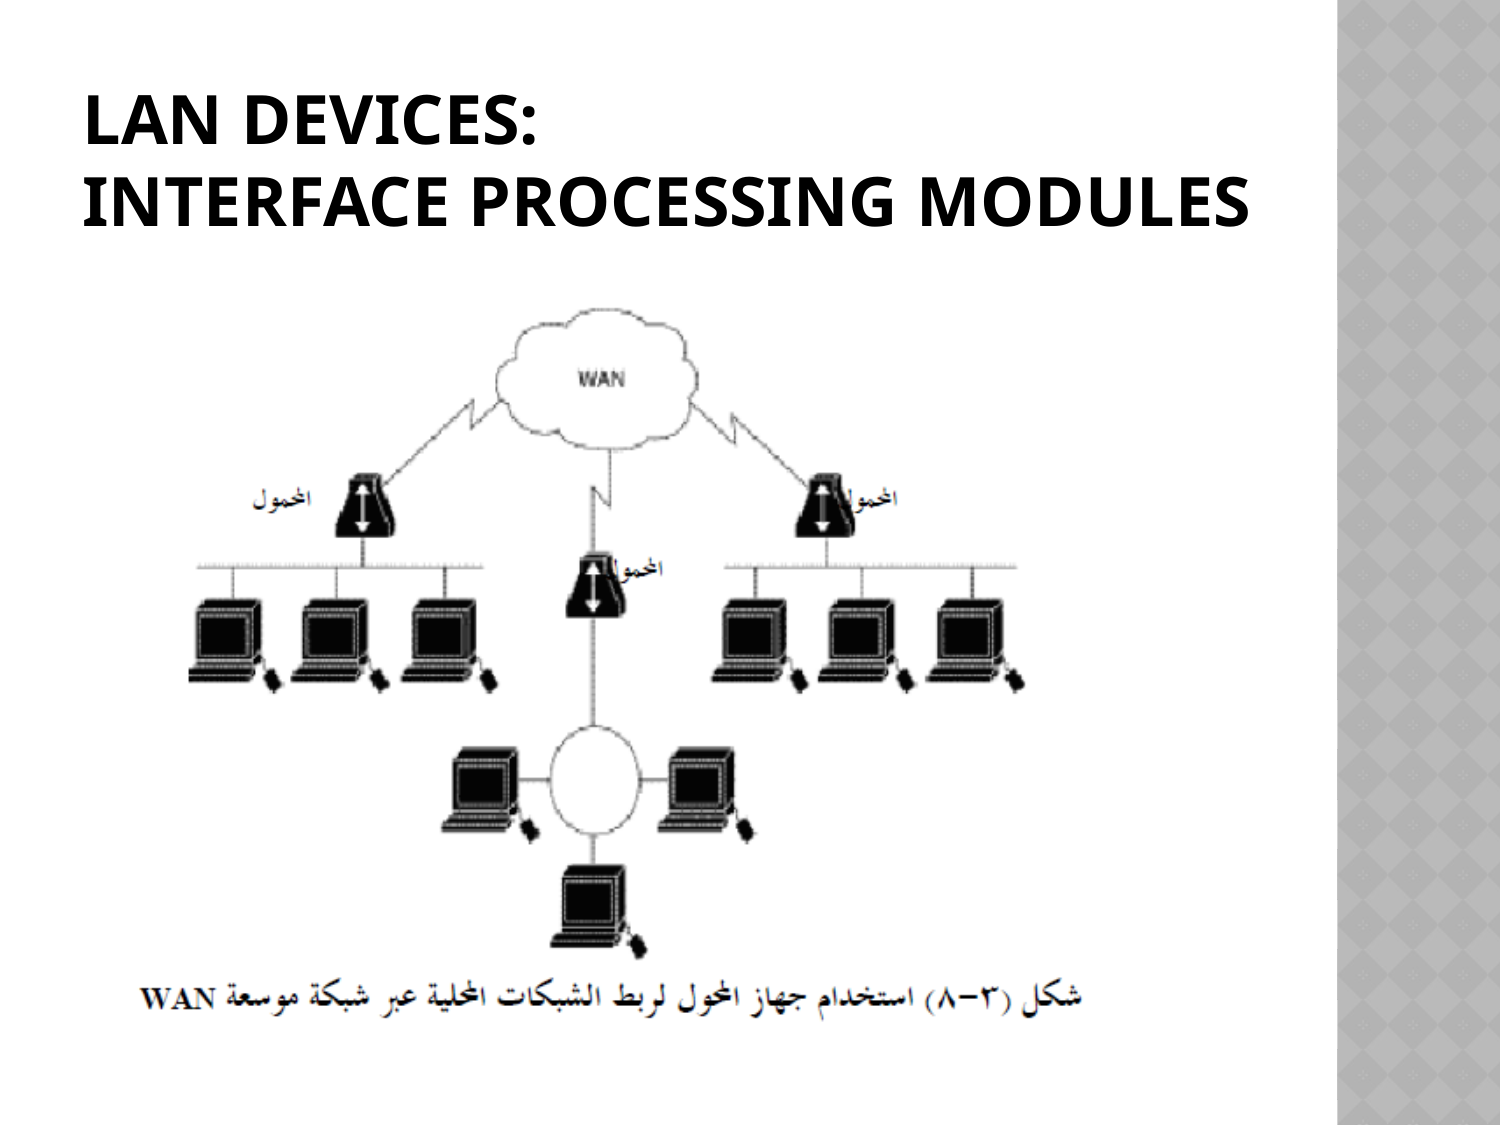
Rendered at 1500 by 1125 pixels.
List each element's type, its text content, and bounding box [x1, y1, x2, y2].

title LAN devices: interface processing Modules [75, 52, 1263, 240]
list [124, 287, 1107, 1031]
